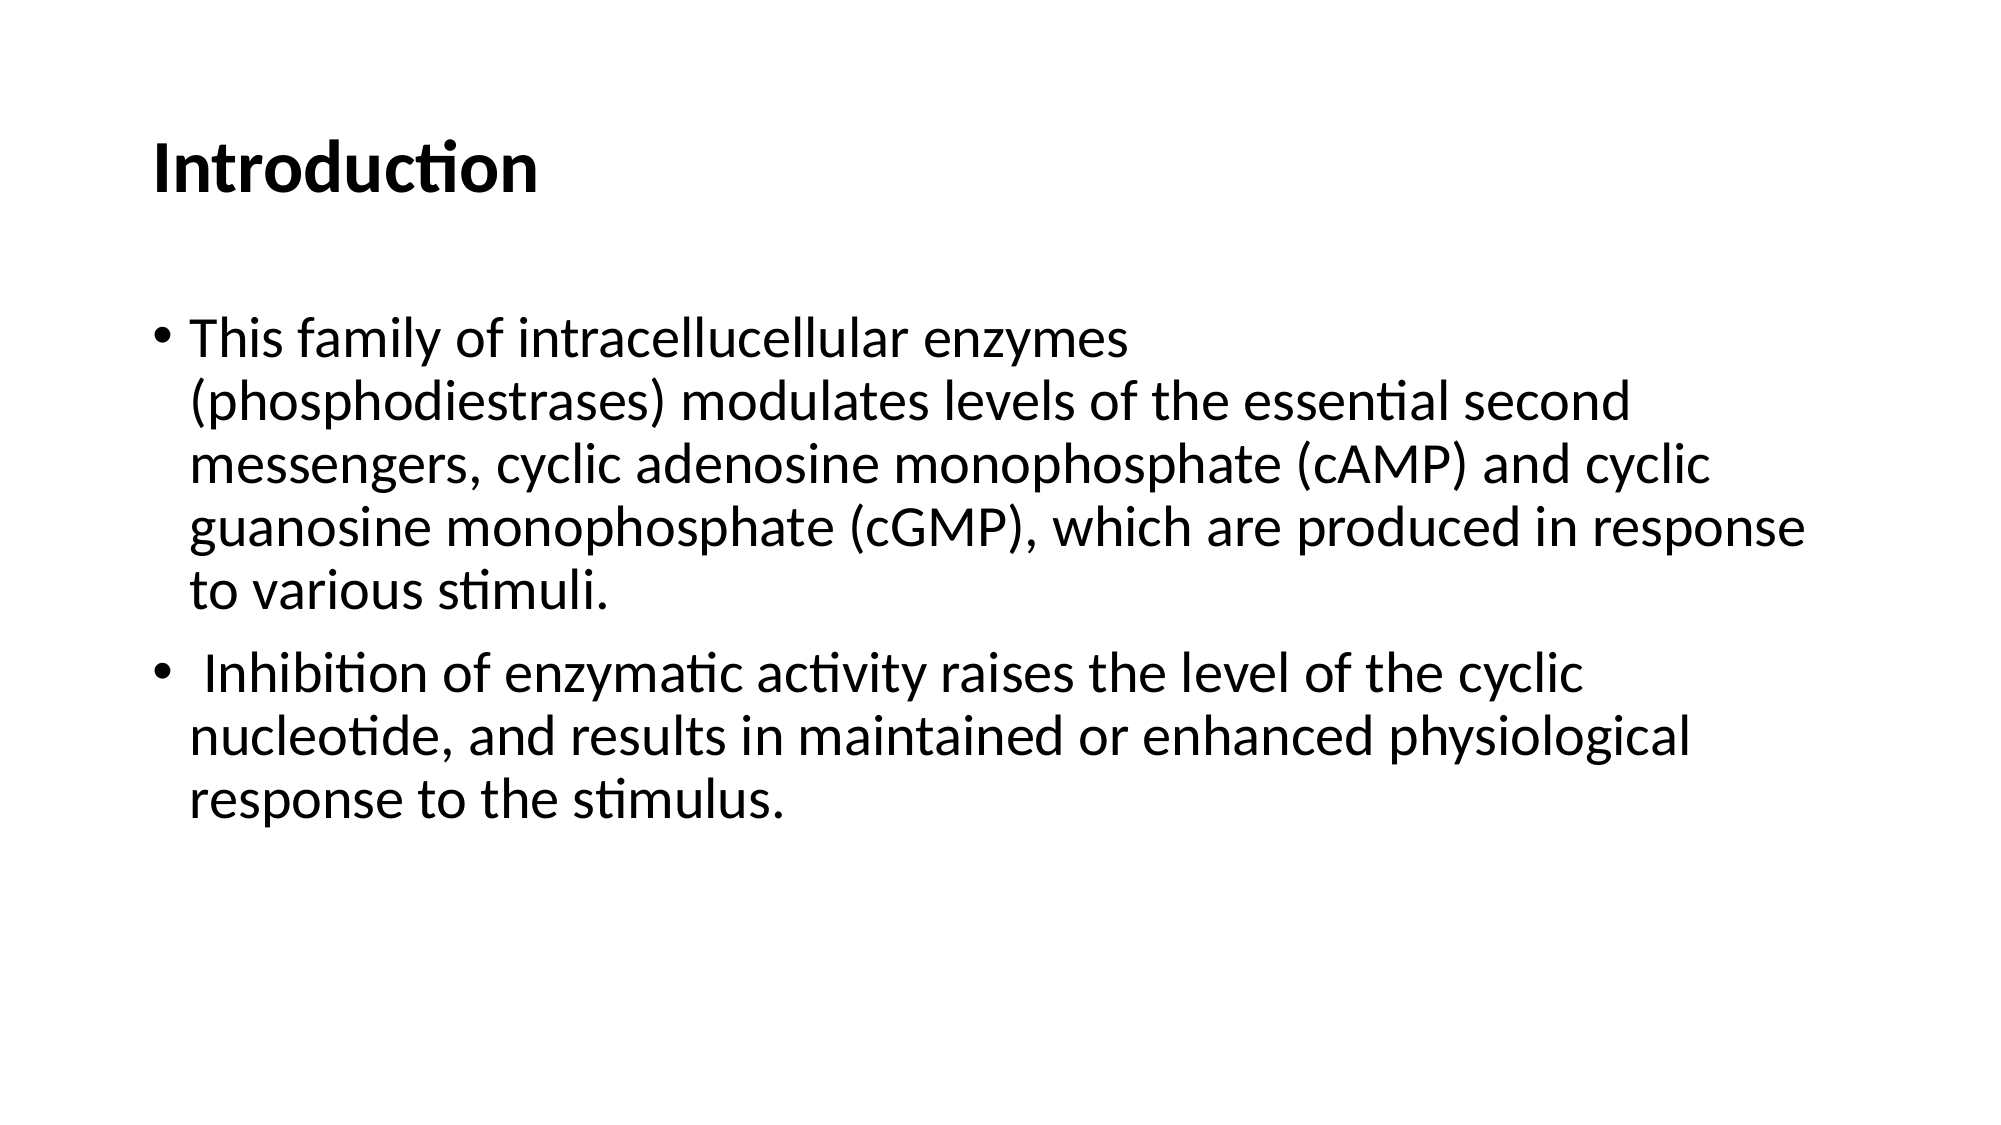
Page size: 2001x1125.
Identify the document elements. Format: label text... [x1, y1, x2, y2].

title Introduction [137, 59, 1863, 278]
list This family of intracellucellular enzymes (phosphodiestrases) modulates levels of the essential second messengers, cyclic adenosine monophosphate (cAMP) and cyclic guanosine monophosphate (cGMP), which are produced in response to various stimuli. Inhibition of enzymatic activity raises the level of the cyclic nucleotide, and results in maintained or enhanced physiological response to the stimulus. [137, 299, 1863, 1014]
